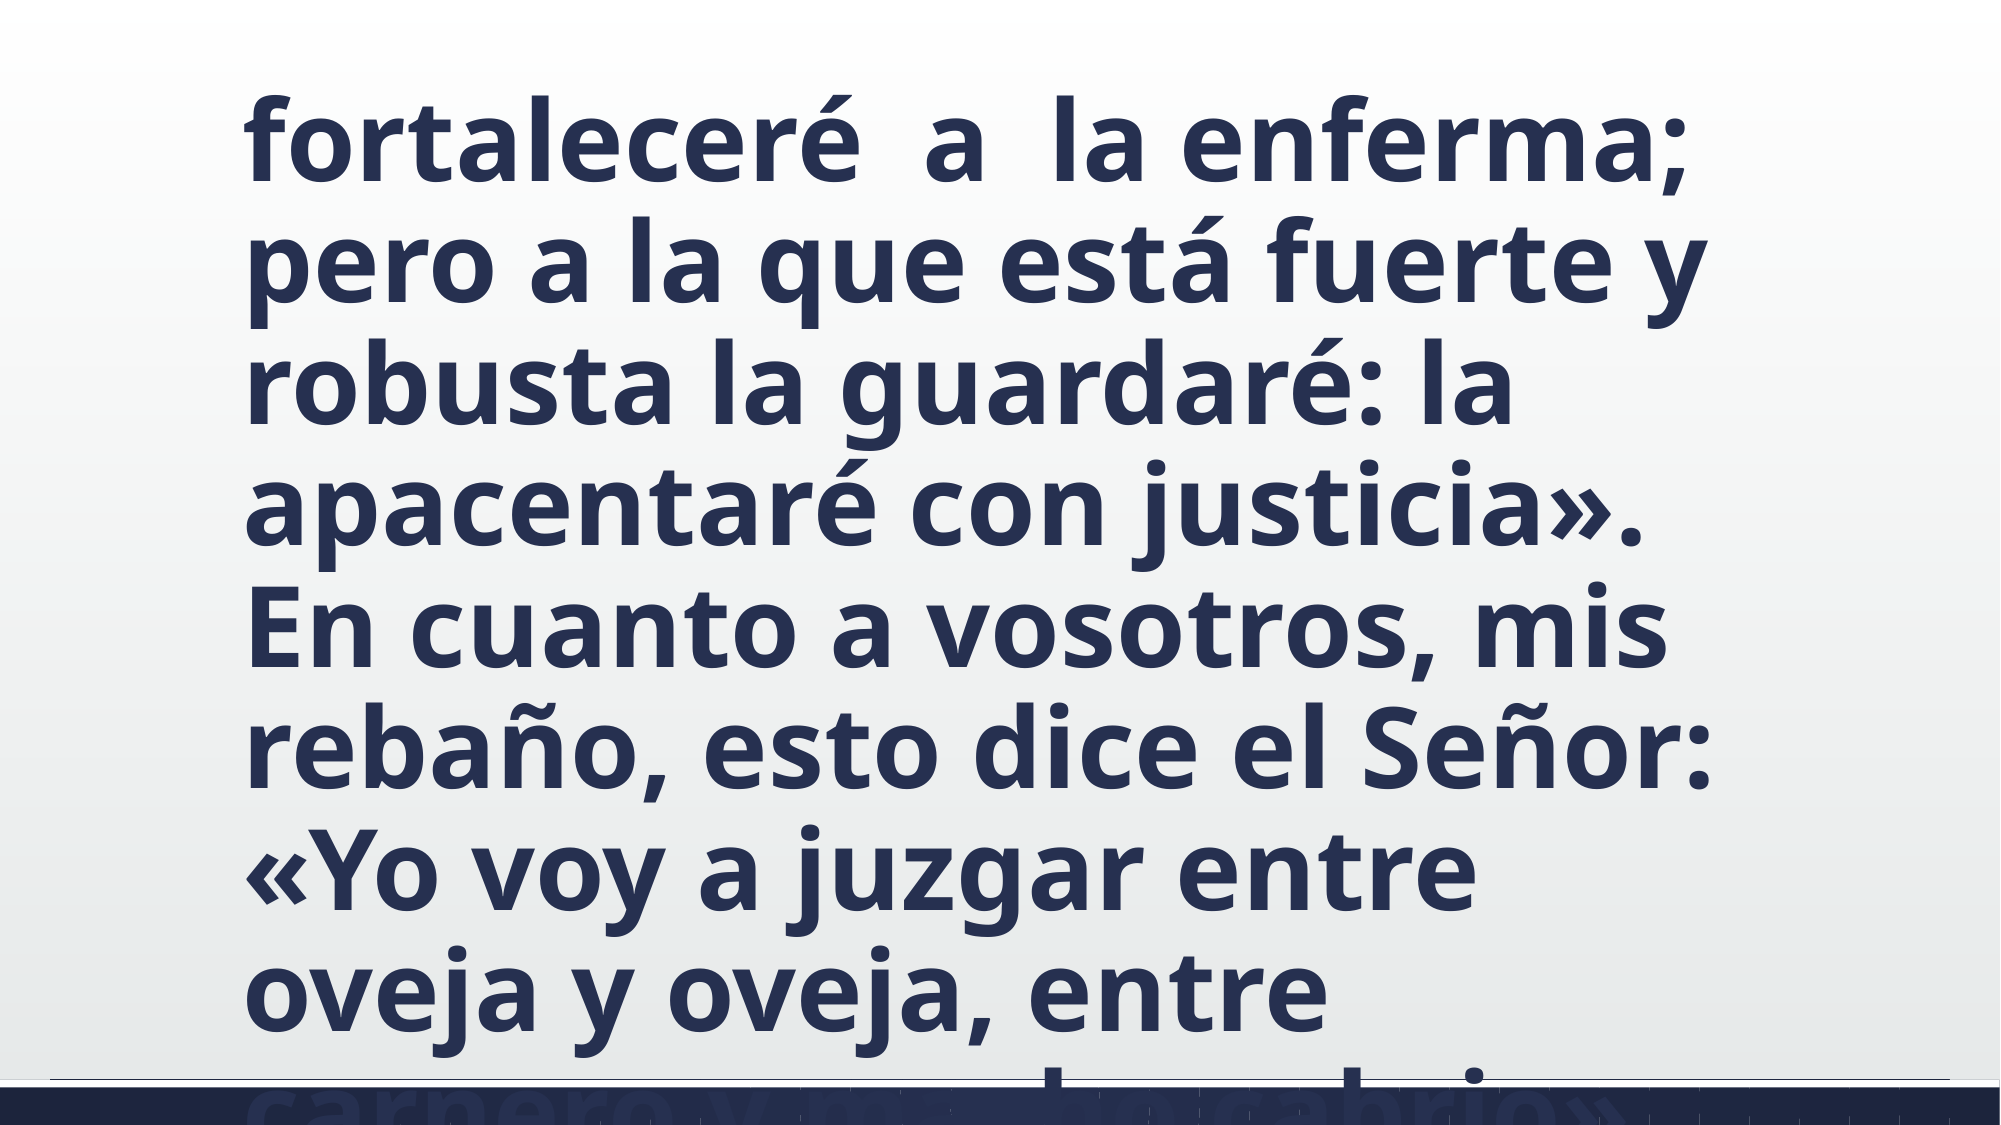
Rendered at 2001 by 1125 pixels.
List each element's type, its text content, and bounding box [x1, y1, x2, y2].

list fortaleceré a la enferma; pero a la que está fuerte y robusta la guardaré: la apacentaré con justicia». En cuanto a vosotros, mis rebaño, esto dice el Señor: «Yo voy a juzgar entre oveja y oveja, entre carnero y macho cabrio». [219, 76, 1780, 990]
